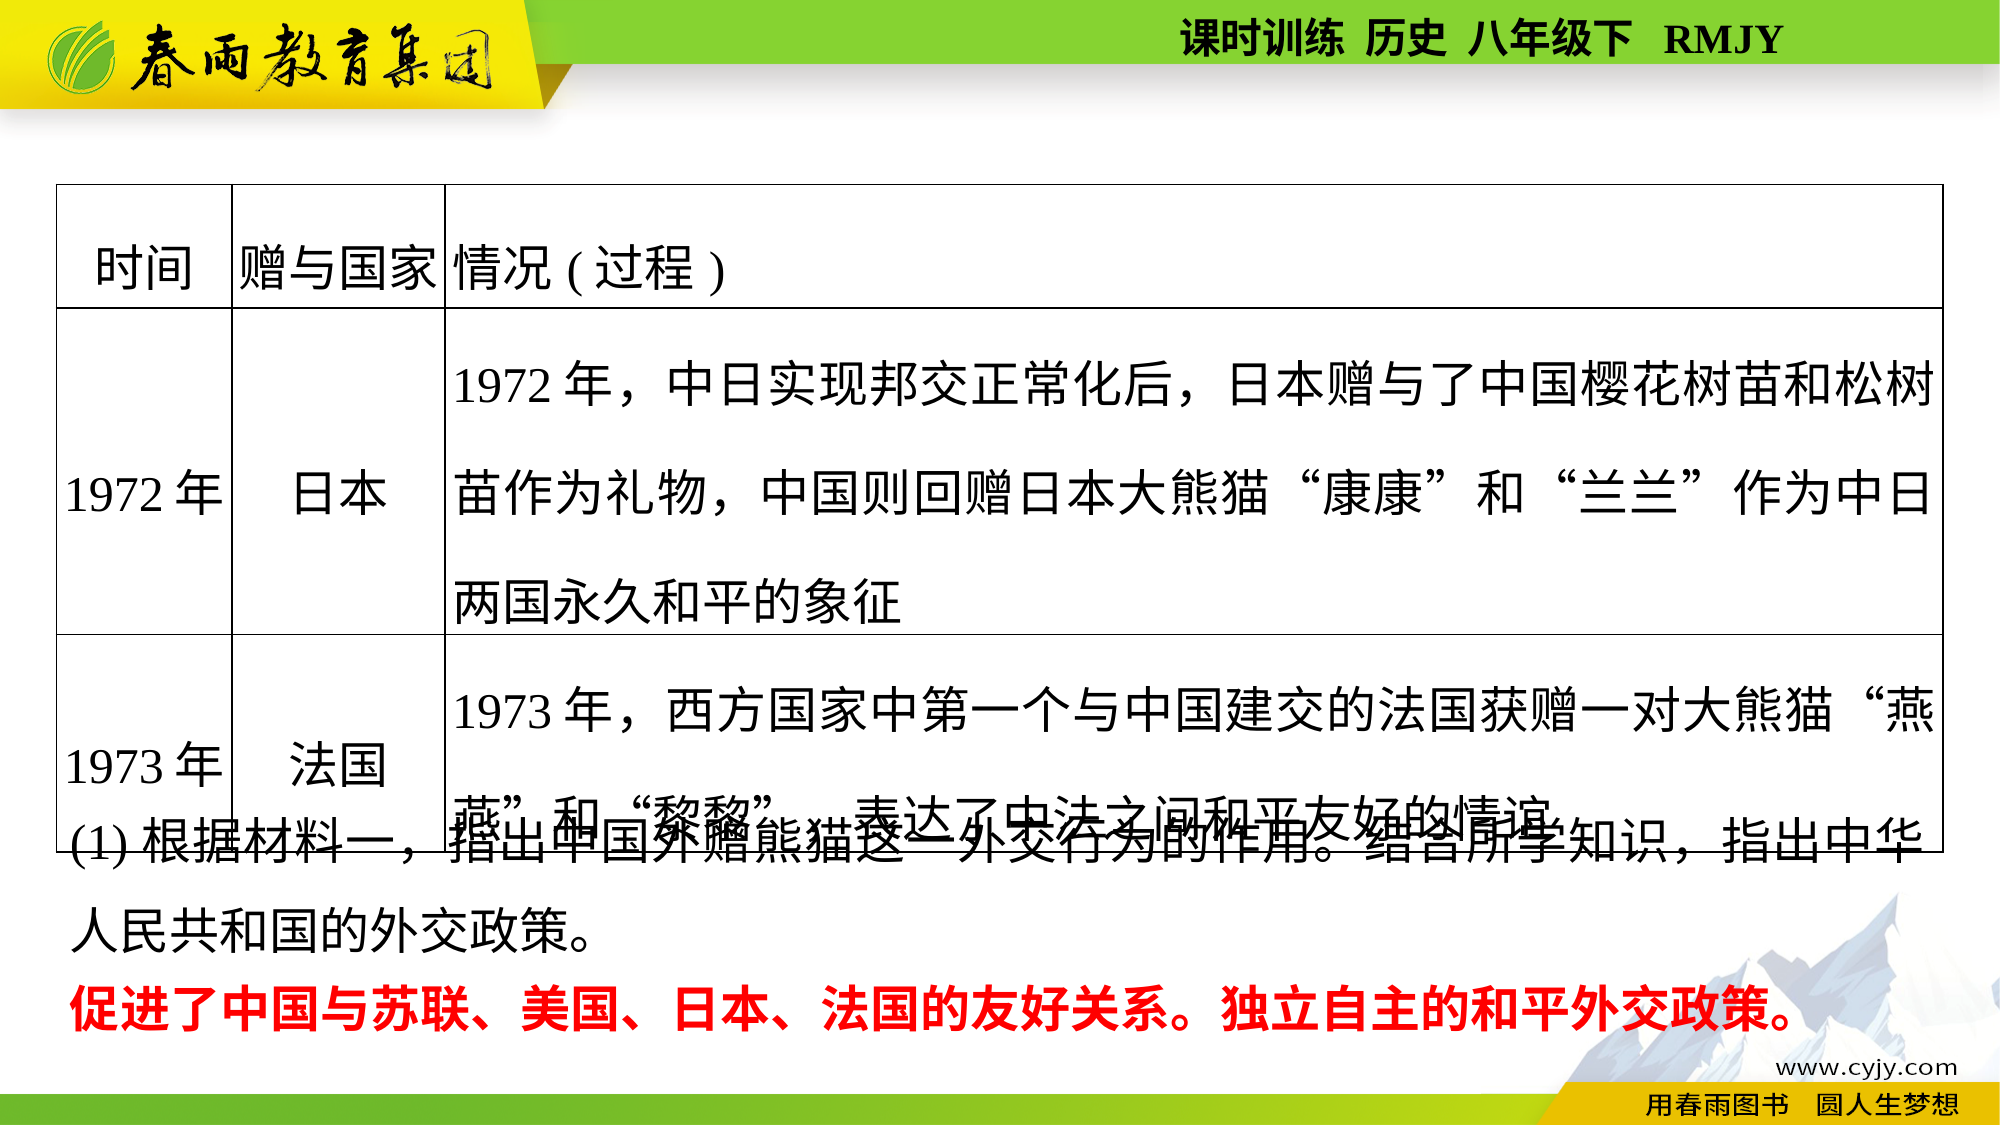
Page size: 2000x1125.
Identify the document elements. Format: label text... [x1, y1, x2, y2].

table_header 时间 [57, 185, 231, 307]
table_header 情况(过程) [446, 185, 1942, 307]
table_cell 1972年 [57, 309, 231, 634]
table_cell 日本 [233, 309, 444, 634]
table_cell 1972年，中日实现邦交正常化后，日本赠与了中国樱花树苗和松树苗作为礼物，中国则回赠日本大熊猫“康康”和“兰兰”作为中日两国永久和平的象征 [446, 309, 1942, 634]
table_cell 法国 [233, 635, 444, 772]
table_header 赠与国家 [233, 185, 444, 307]
table_cell 1973年，西方国家中第一个与中国建交的法国获赠一对大熊猫“燕燕”和“黎黎”，表达了中法之间和平友好的情谊 [446, 635, 1942, 851]
table_cell 1973年 [57, 635, 231, 772]
picture [0, 0, 2000, 1125]
list (1)根据材料一，指出中国外赠熊猫这一外交行为的作用。结合所学知识，指出中华人民共和国的外交政策。 [54, 772, 1939, 940]
text_box 促进了中国与苏联、美国、日本、法国的友好关系。独立自主的和平外交政策。 [54, 940, 1940, 1046]
